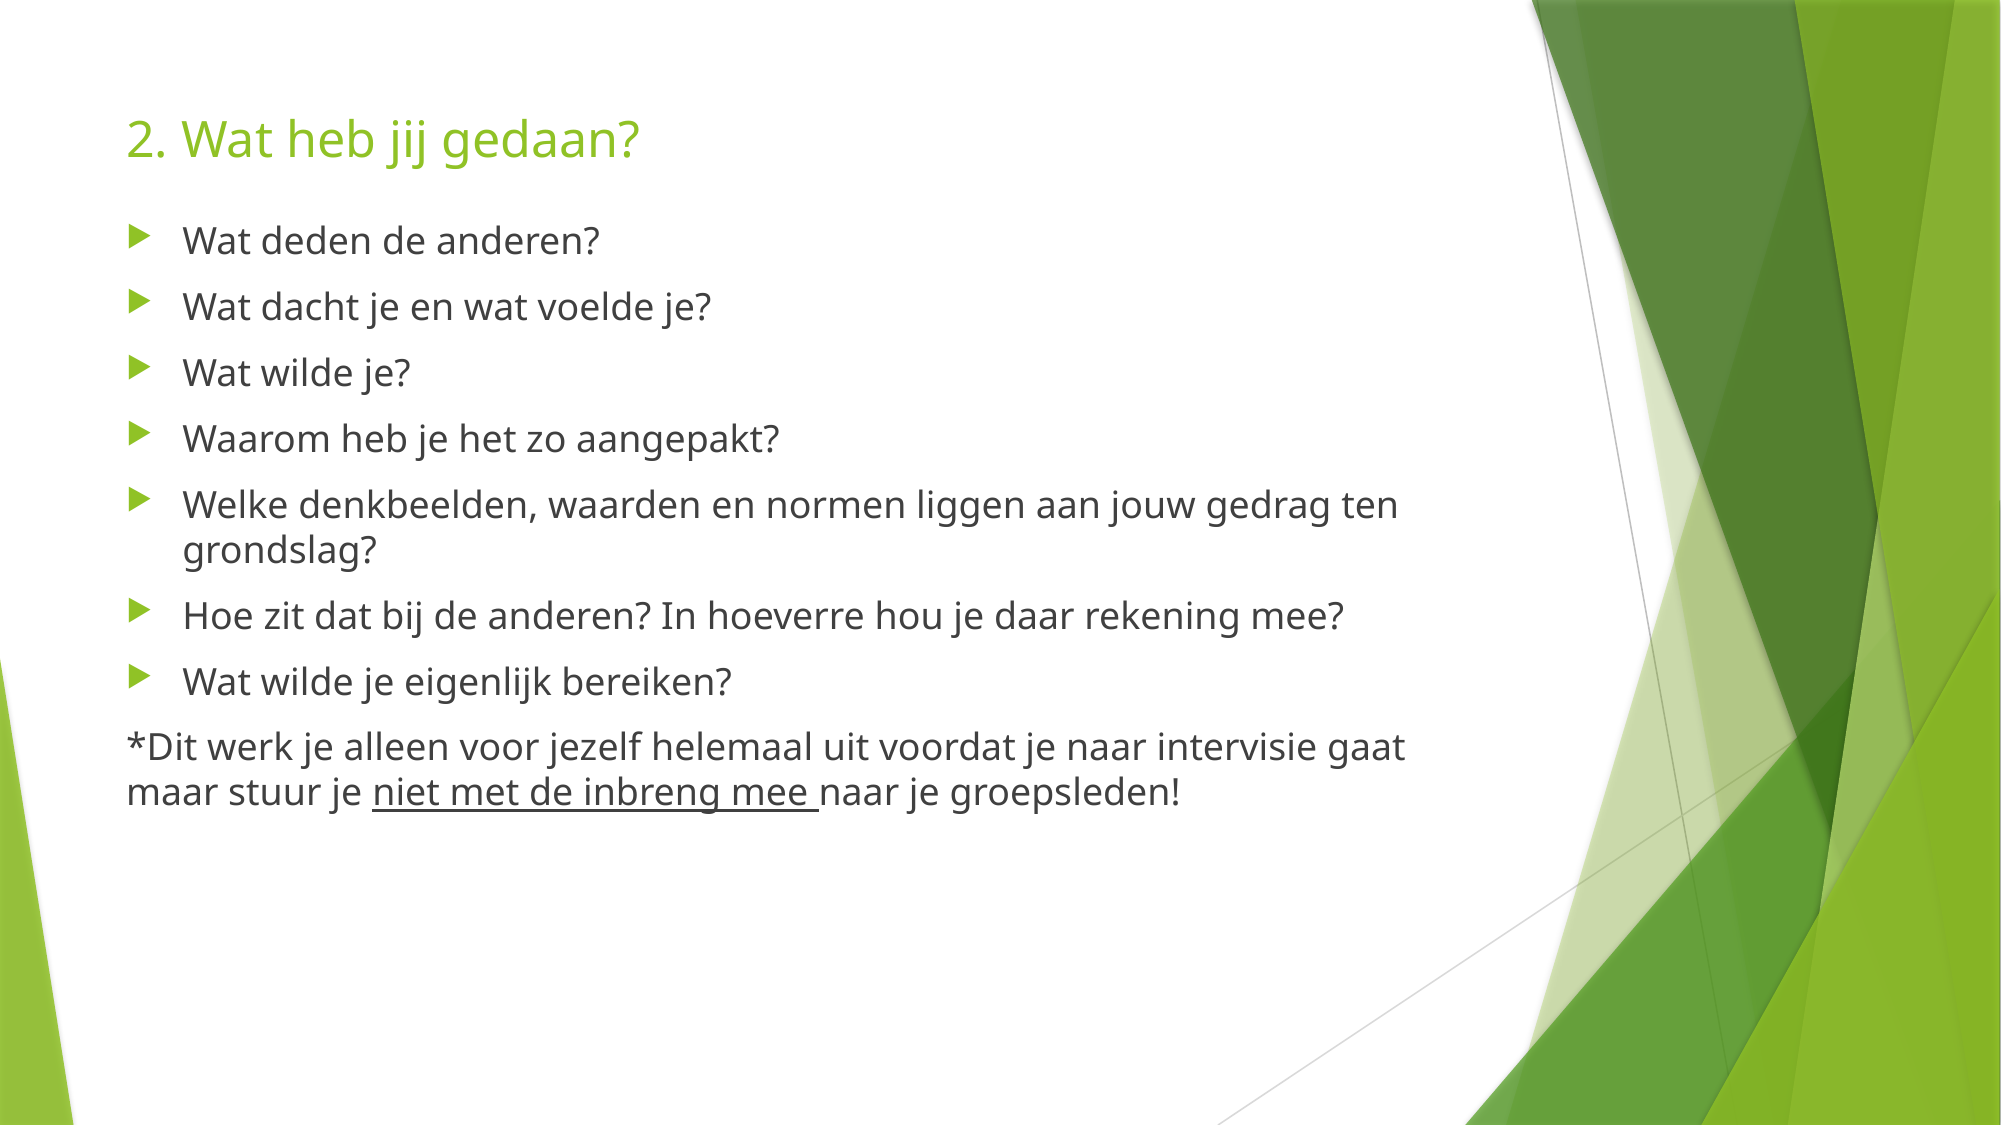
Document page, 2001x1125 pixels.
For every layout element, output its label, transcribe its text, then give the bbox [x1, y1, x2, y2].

list Wat deden de anderen? Wat dacht je en wat voelde je? Wat wilde je? Waarom heb je het zo aangepakt? Welke denkbeelden, waarden en normen liggen aan jouw gedrag ten grondslag? Hoe zit dat bij de anderen? In hoeverre hou je daar rekening mee? Wat wilde je eigenlijk bereiken? *Dit werk je alleen voor jezelf helemaal uit voordat je naar intervisie gaat maar stuur je niet met de inbreng mee naar je groepsleden! [111, 210, 1522, 847]
title 2. Wat heb jij gedaan? [111, 99, 1522, 210]
